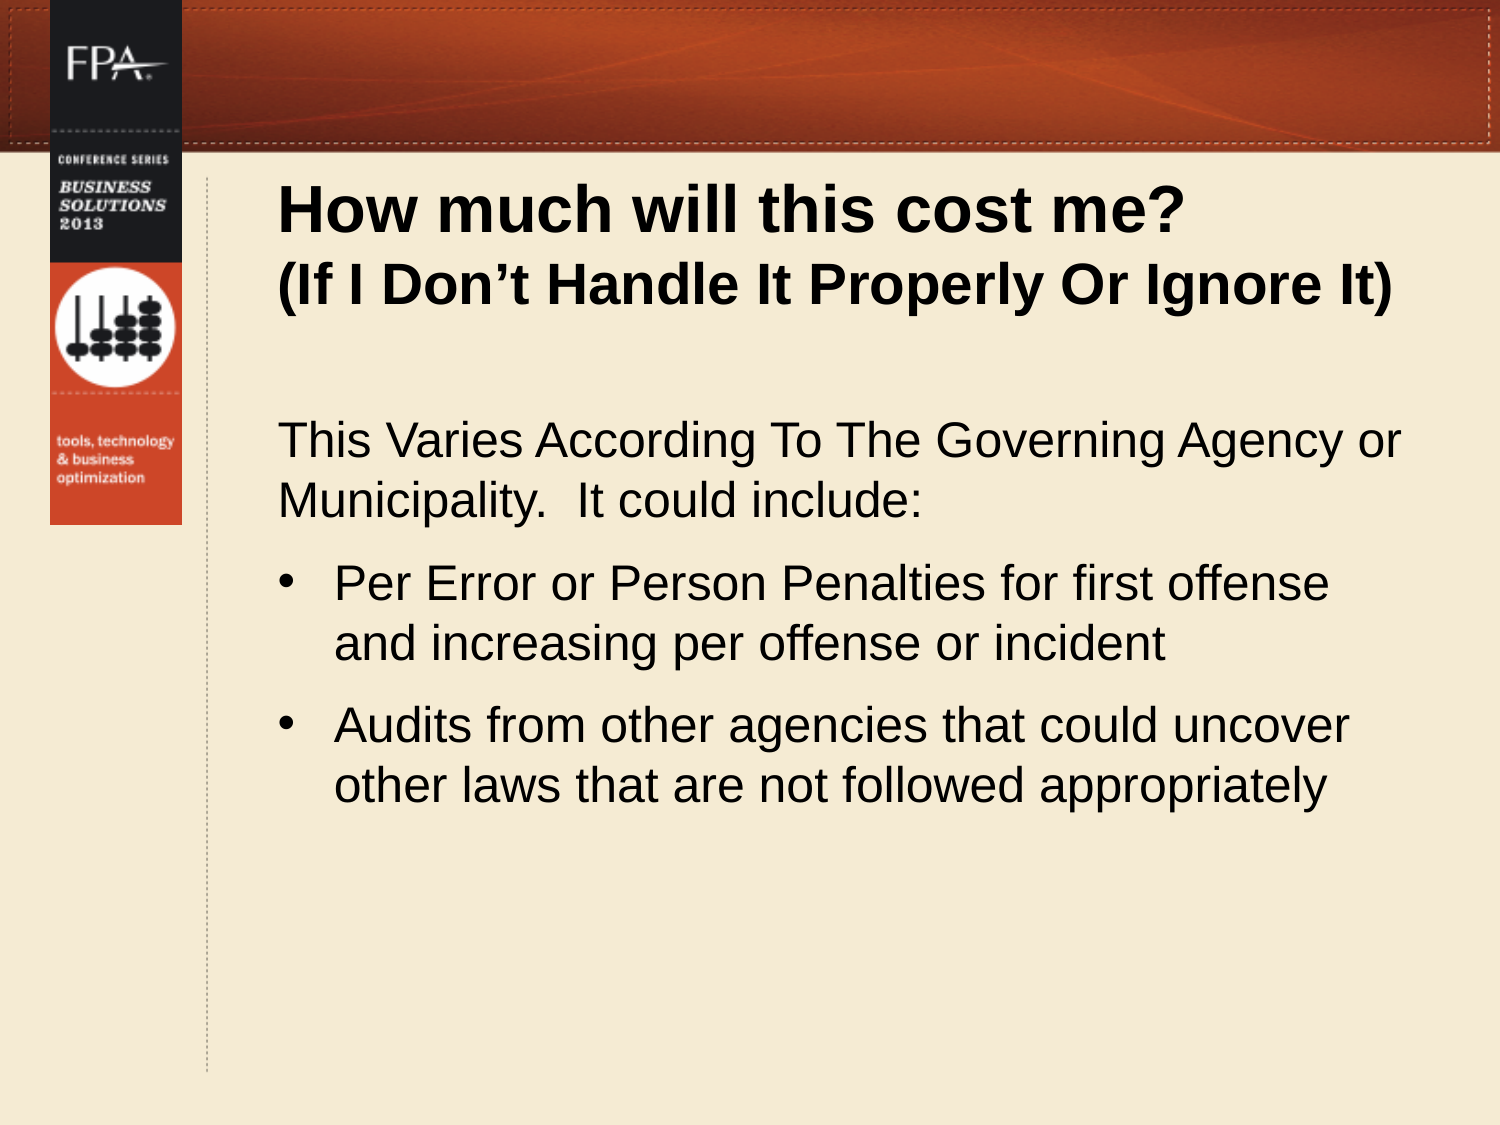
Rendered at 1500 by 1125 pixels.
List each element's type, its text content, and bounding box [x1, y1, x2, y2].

picture [0, 0, 1500, 1125]
title How much will this cost me? (If I Don’t Handle It Properly Or Ignore It) [262, 162, 1426, 351]
list This Varies According To The Governing Agency or Municipality. It could include: Per Error or Person Penalties for first offense and increasing per offense or incident Audits from other agencies that could uncover other laws that are not followed appropriately [262, 399, 1425, 1055]
